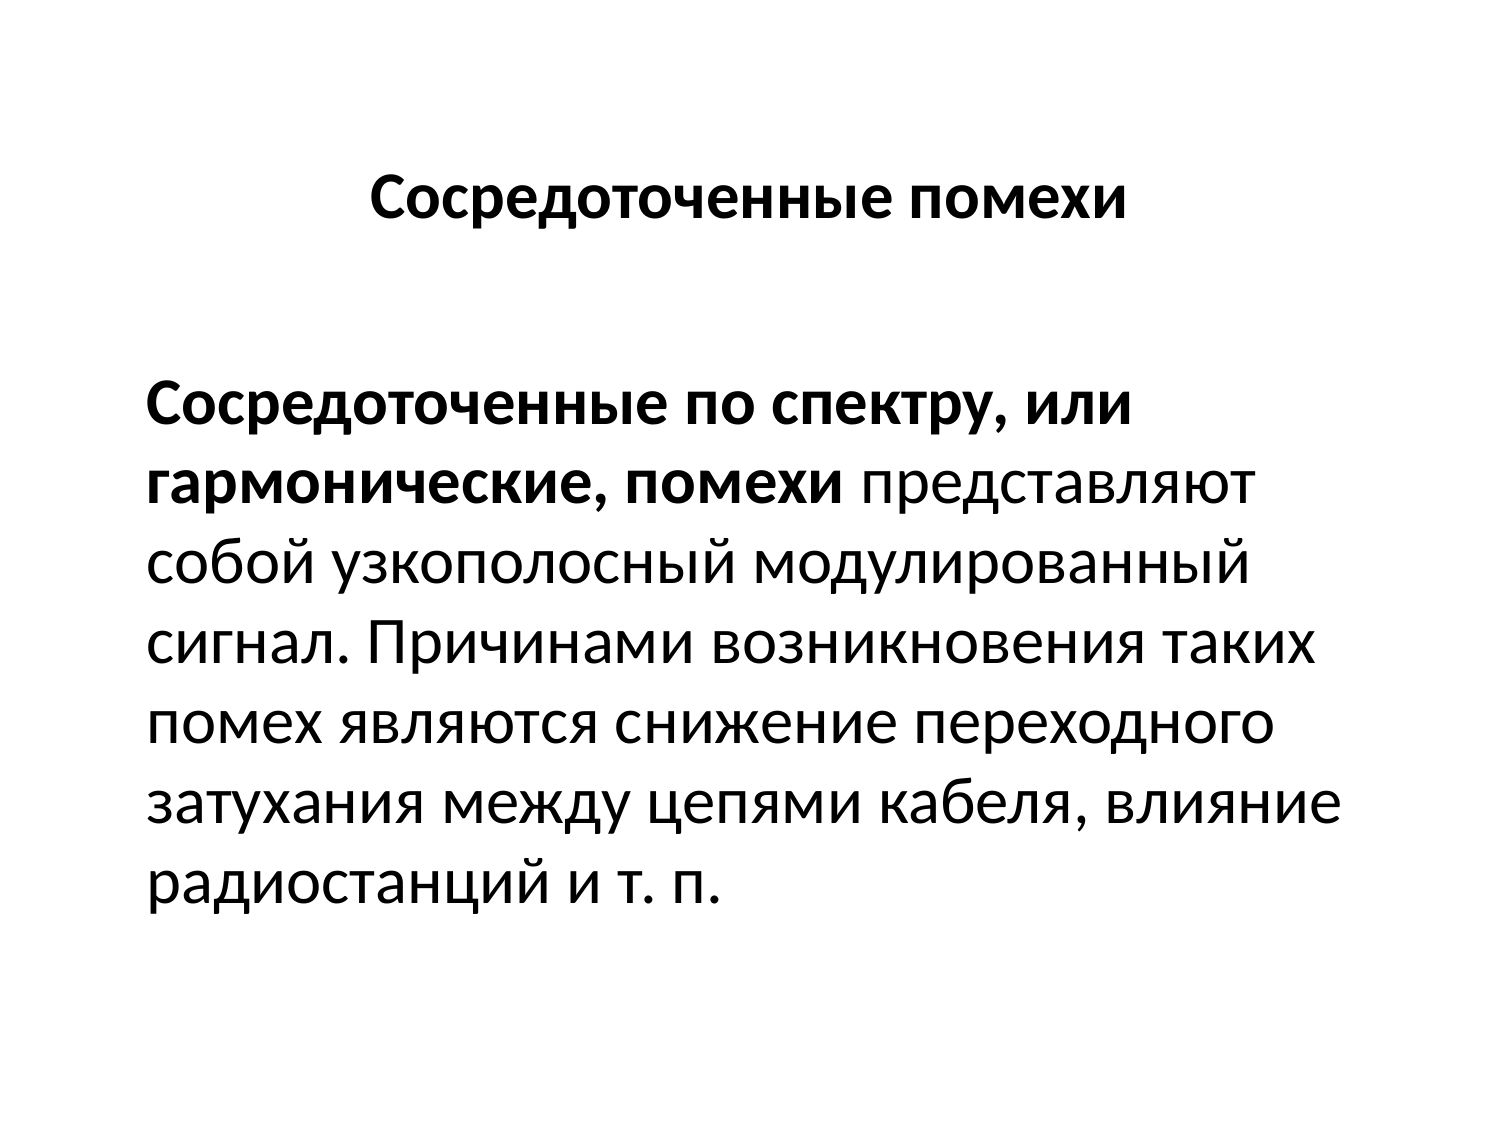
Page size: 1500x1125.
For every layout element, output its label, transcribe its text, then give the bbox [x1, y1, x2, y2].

title Сосредоточенные помехи [75, 45, 1425, 339]
list Сосредоточенные по спектру, или гармонические, помехи представляют собой узкополосный модулированный сигнал. Причинами возникновения таких помех являются снижение переходного затухания между цепями кабеля, влияние радиостанций и т. п. [75, 349, 1425, 1005]
